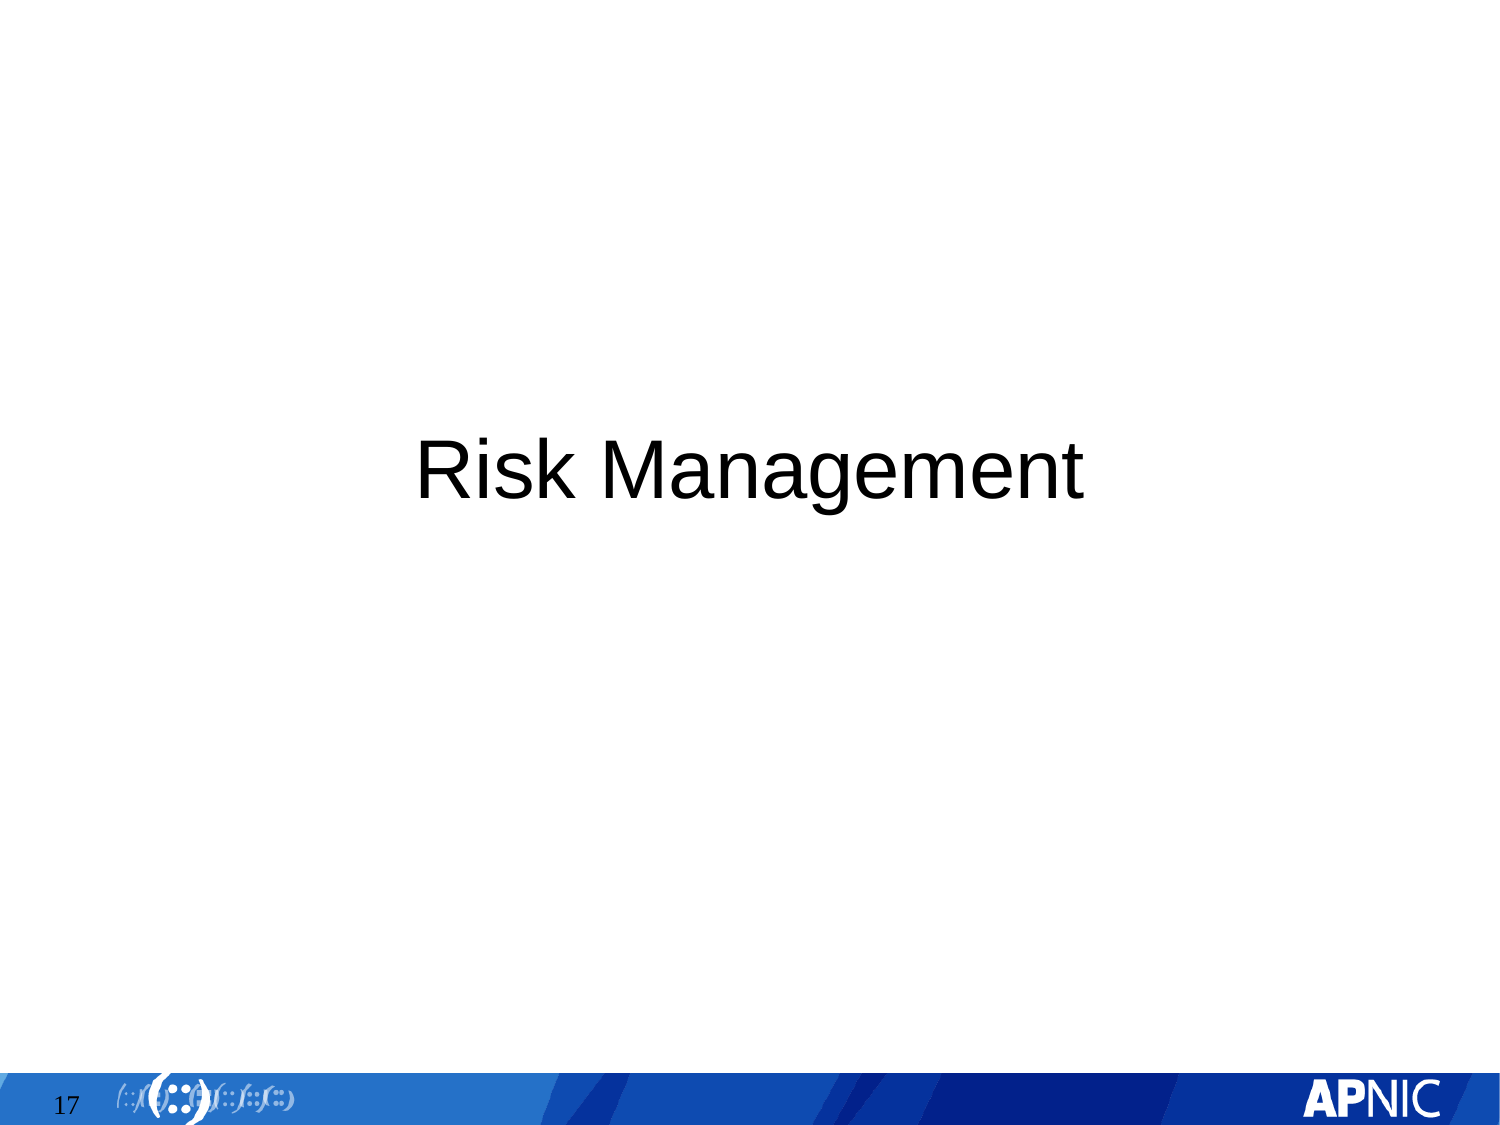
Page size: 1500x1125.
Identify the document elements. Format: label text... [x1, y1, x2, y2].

title Risk Management [112, 349, 1388, 591]
slide_number 17 [15, 1087, 81, 1119]
picture [0, 1069, 1500, 1125]
